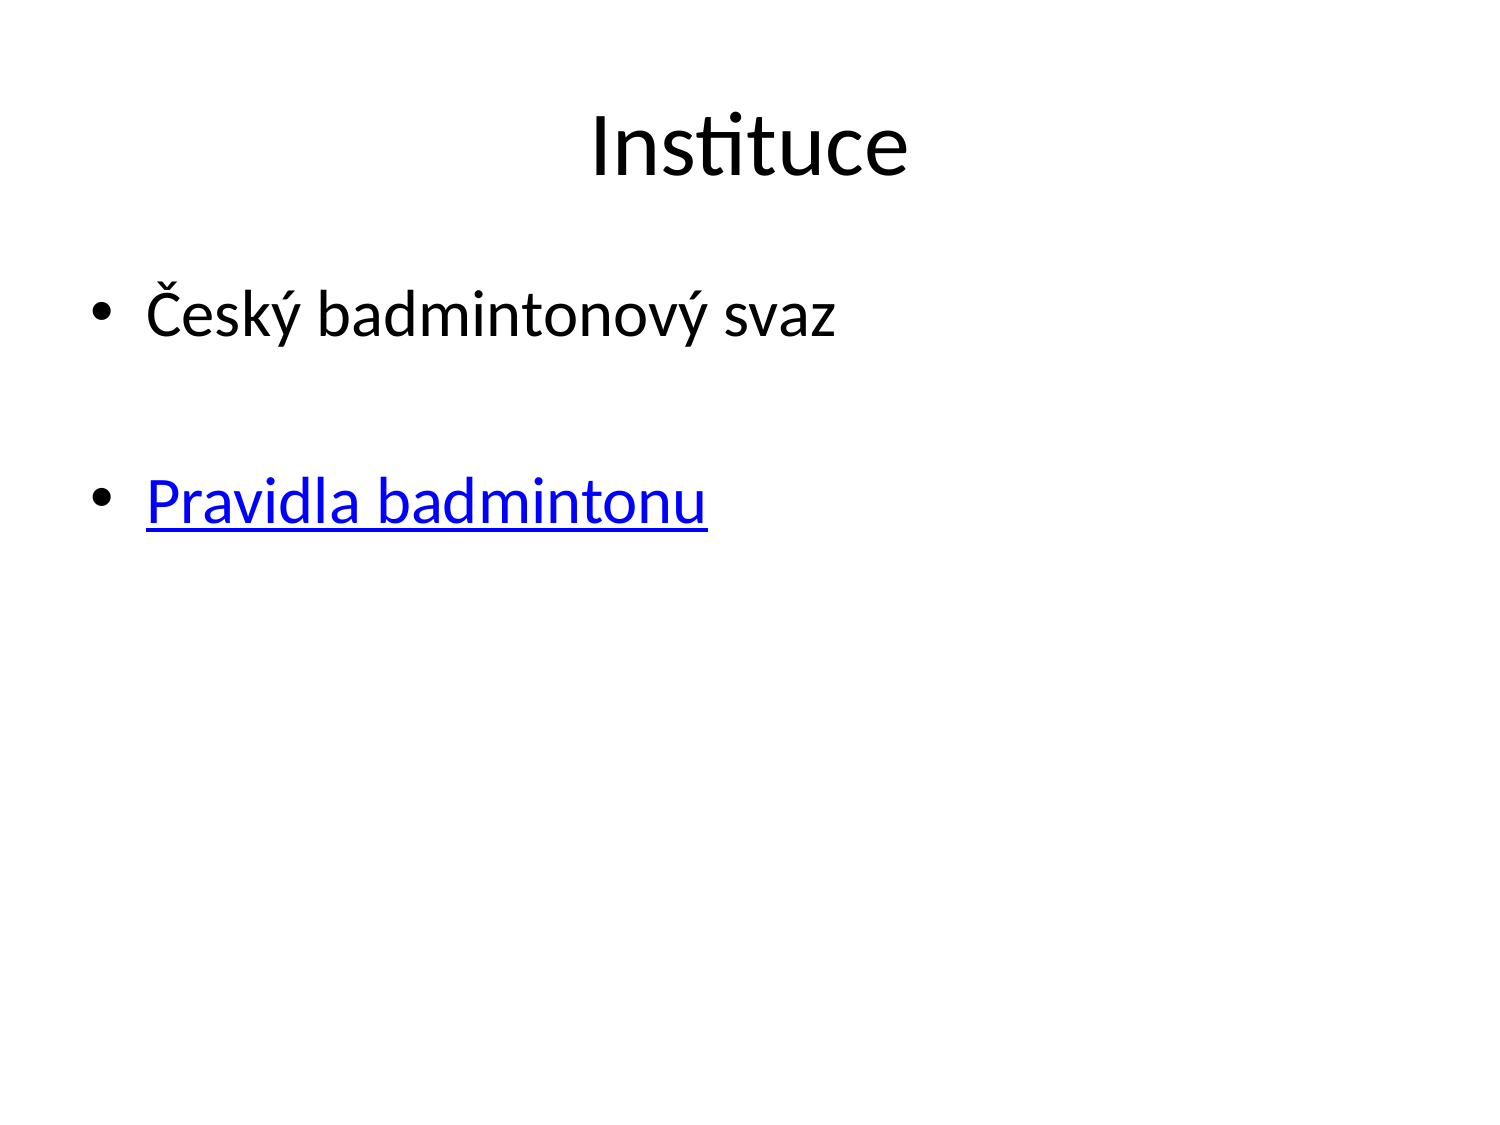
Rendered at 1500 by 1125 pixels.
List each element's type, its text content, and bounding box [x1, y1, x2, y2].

title Instituce [75, 45, 1425, 233]
list Český badmintonový svaz Pravidla badmintonu [75, 262, 1425, 1005]
